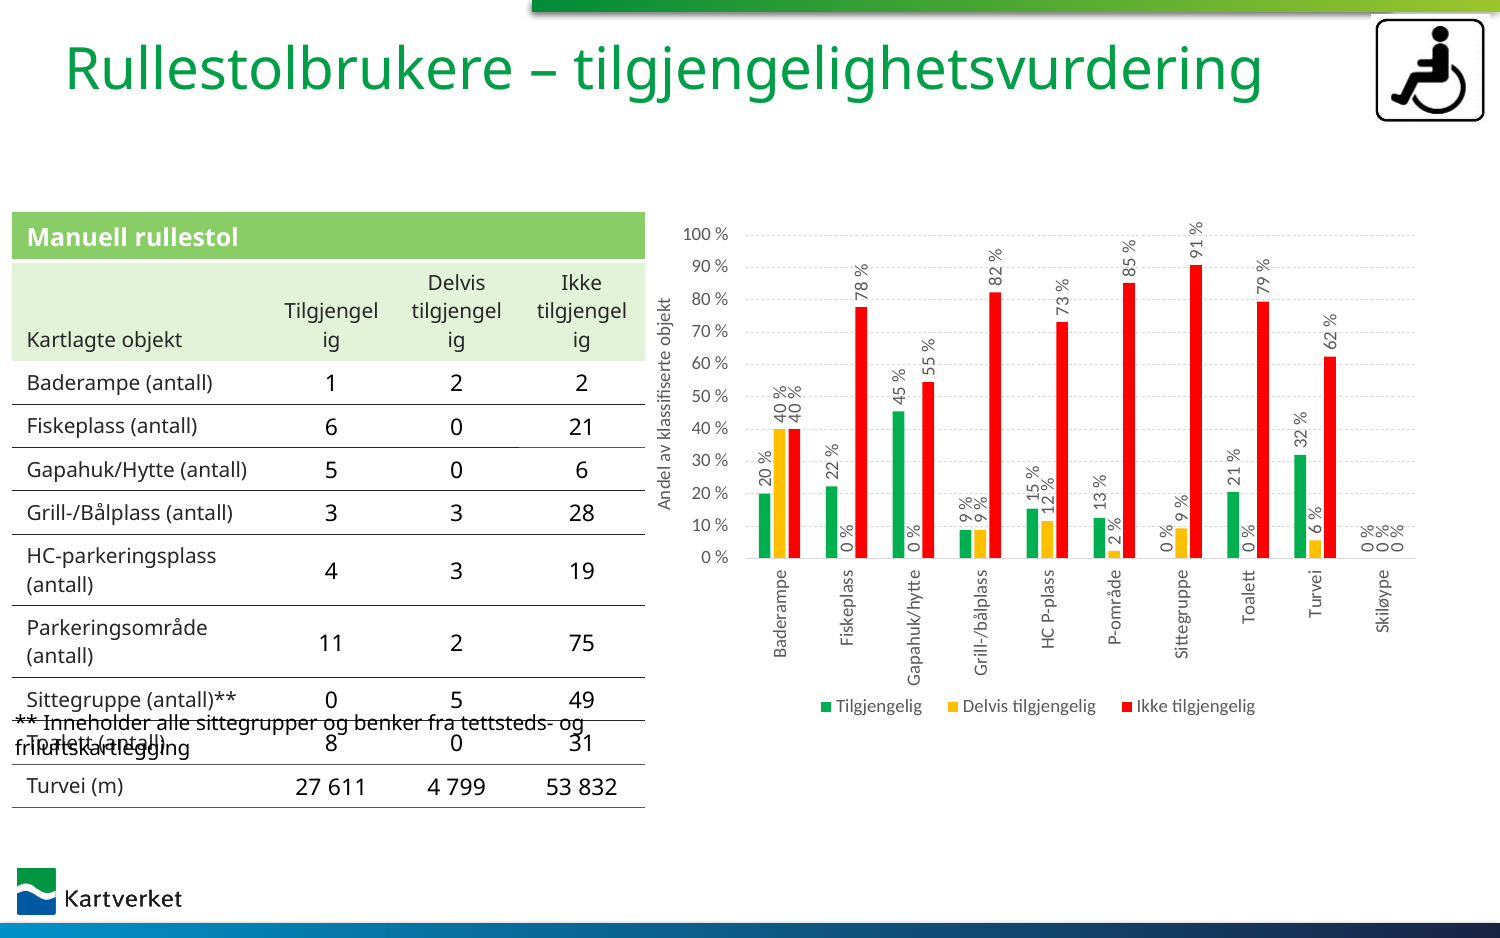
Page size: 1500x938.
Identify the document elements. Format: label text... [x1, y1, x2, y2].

table_cell 21 [519, 405, 638, 447]
text_box ** Inneholder alle sittegrupper og benker fra tettsteds- og friluftskartlegging [0, 702, 745, 768]
table_cell 1 [269, 361, 394, 404]
table_cell 27 611 [269, 768, 394, 807]
table_cell 4 [269, 535, 394, 605]
table_cell Kartlagte objekt [12, 263, 269, 361]
picture [643, 218, 1427, 728]
table_cell 0 [394, 448, 519, 490]
table_cell 3 [394, 491, 519, 534]
table_cell 3 [394, 535, 519, 605]
table_header Manuell rullestol [12, 212, 645, 259]
table_cell 75 [519, 606, 638, 677]
text_box Rullestolbrukere – tilgjengelighetsvurdering [49, 12, 1372, 109]
table_cell Tilgjengelig [269, 263, 394, 361]
picture [1371, 13, 1491, 127]
table_cell Fiskeplass (antall) [12, 405, 269, 447]
table_cell 5 [269, 448, 394, 490]
table_cell 49 [519, 678, 638, 702]
table_cell HC-parkeringsplass (antall) [12, 535, 269, 605]
table_cell 2 [519, 361, 638, 404]
table_cell 28 [519, 491, 638, 534]
table_cell 19 [519, 535, 638, 605]
table_cell Grill-/Bålplass (antall) [12, 491, 269, 534]
table_cell 6 [519, 448, 638, 490]
table_cell 4 799 [394, 768, 519, 807]
table_cell Sittegruppe (antall)** [12, 678, 269, 702]
table_cell Delvis tilgjengelig [394, 263, 519, 361]
table_cell Gapahuk/Hytte (antall) [12, 448, 269, 490]
table_cell Baderampe (antall) [12, 361, 269, 404]
table_cell 53 832 [519, 768, 645, 807]
table_cell 0 [394, 405, 519, 447]
table_cell 11 [269, 606, 394, 677]
table_cell 5 [394, 678, 519, 702]
table_cell 0 [269, 678, 394, 702]
table_cell 3 [269, 491, 394, 534]
table_cell 2 [394, 361, 519, 404]
table_cell 2 [394, 606, 519, 677]
table_cell Parkeringsområde (antall) [12, 606, 269, 677]
table_cell Ikke tilgjengelig [519, 263, 638, 361]
table_cell 6 [269, 405, 394, 447]
table_cell Turvei (m) [12, 768, 269, 807]
